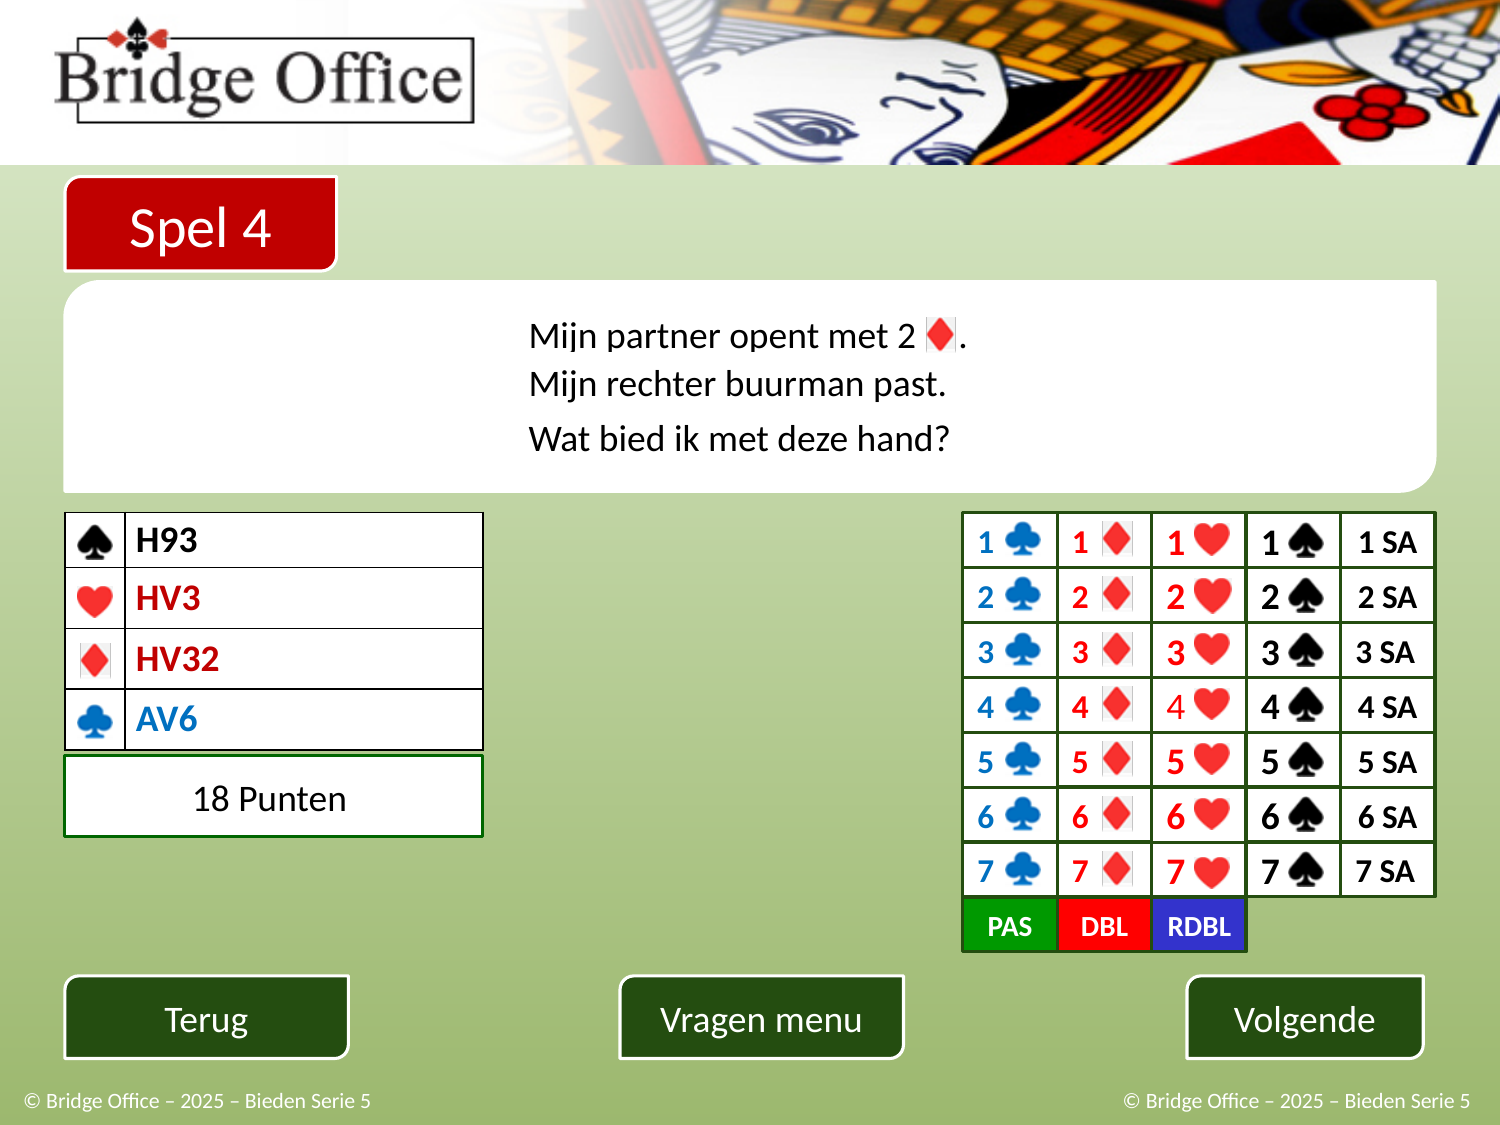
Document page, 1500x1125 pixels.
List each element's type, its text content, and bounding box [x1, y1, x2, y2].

text_box 5 [1153, 734, 1248, 786]
text_box 4 [961, 676, 1059, 734]
text_box 7 [961, 841, 1056, 896]
text_box 7 [1056, 841, 1150, 898]
text_box 5 [961, 734, 1059, 786]
text_box Mijn rechter buurman past. [513, 352, 987, 406]
picture [1099, 851, 1135, 887]
text_box Terug [63, 974, 350, 1061]
picture [1288, 521, 1325, 558]
picture [1193, 743, 1230, 776]
picture [1288, 631, 1324, 668]
text_box DBL [1059, 898, 1153, 953]
picture [1288, 741, 1324, 778]
text_box 4 [1150, 676, 1245, 734]
text_box 5 [1059, 734, 1153, 786]
text_box 6 [1245, 786, 1339, 841]
text_box Volgende [1185, 974, 1425, 1061]
text_box © Bridge Office – 2025 – Bieden Serie 5 [1107, 1079, 1500, 1121]
picture [1193, 857, 1230, 890]
picture [1288, 796, 1324, 832]
picture [1004, 741, 1041, 778]
picture [1004, 631, 1041, 668]
text_box 6 [1056, 786, 1150, 841]
picture [1099, 796, 1135, 833]
text_box Wat bied ik met deze hand? [513, 406, 987, 467]
picture [77, 524, 114, 561]
table_cell [66, 629, 124, 688]
table_cell HV32 [126, 629, 482, 688]
picture [1099, 686, 1135, 723]
text_box 3 SA [1339, 621, 1437, 676]
table_cell AV6 [126, 690, 482, 749]
picture [1099, 576, 1135, 613]
text_box [63, 280, 1437, 493]
table_cell [66, 568, 124, 628]
table_cell HV3 [126, 568, 482, 628]
text_box © Bridge Office – 2025 – Bieden Serie 5 [8, 1079, 393, 1121]
table_cell [66, 690, 124, 749]
picture [77, 585, 114, 618]
text_box 3 [1056, 621, 1150, 676]
picture [1193, 523, 1230, 556]
text_box 3 [1245, 621, 1339, 676]
picture [77, 643, 114, 679]
text_box 2 [961, 569, 1056, 621]
text_box 2 [1245, 569, 1339, 621]
picture [1193, 798, 1230, 830]
text_box 1 [1059, 511, 1153, 569]
text_box 6 [1150, 786, 1245, 841]
text_box 6 SA [1339, 786, 1437, 844]
picture [77, 703, 114, 740]
text_box 1 [1153, 511, 1245, 569]
text_box 1 SA [1342, 511, 1437, 569]
text_box 4 [1059, 676, 1150, 734]
text_box 3 [961, 621, 1056, 676]
picture [0, 0, 1500, 166]
text_box Mijn partner opent met 2 . [513, 303, 1022, 364]
text_box 18 Punten [63, 754, 484, 838]
text_box RDBL [1153, 898, 1248, 953]
picture [1099, 631, 1135, 668]
table_header [66, 513, 124, 567]
picture [1004, 796, 1041, 833]
text_box 2 SA [1339, 569, 1437, 621]
picture [922, 317, 959, 353]
text_box 4 SA [1339, 676, 1437, 734]
text_box 3 [1150, 621, 1245, 676]
text_box Spel 4 [63, 179, 339, 273]
text_box Vragen menu [618, 974, 906, 1061]
picture [1288, 851, 1324, 887]
picture [1193, 578, 1232, 614]
text_box 4 [1245, 676, 1339, 734]
picture [1194, 633, 1230, 666]
text_box 7 [1150, 841, 1245, 898]
table_header H93 [126, 513, 482, 567]
text_box 1 [1245, 511, 1342, 569]
picture [1004, 576, 1041, 613]
text_box 2 [1153, 569, 1245, 621]
text_box 7 [1245, 841, 1339, 898]
picture [1288, 576, 1324, 613]
picture [1099, 521, 1135, 558]
text_box 6 [961, 786, 1056, 841]
text_box 5 SA [1339, 734, 1437, 786]
picture [1193, 688, 1230, 721]
text_box 1 [961, 511, 1059, 569]
text_box PAS [961, 896, 1059, 953]
picture [1004, 686, 1041, 723]
picture [1004, 851, 1041, 887]
text_box 2 [1056, 569, 1153, 621]
picture [1004, 521, 1041, 558]
text_box 7 SA [1339, 844, 1437, 898]
picture [1288, 686, 1324, 723]
picture [1099, 741, 1135, 778]
text_box 5 [1248, 734, 1339, 786]
